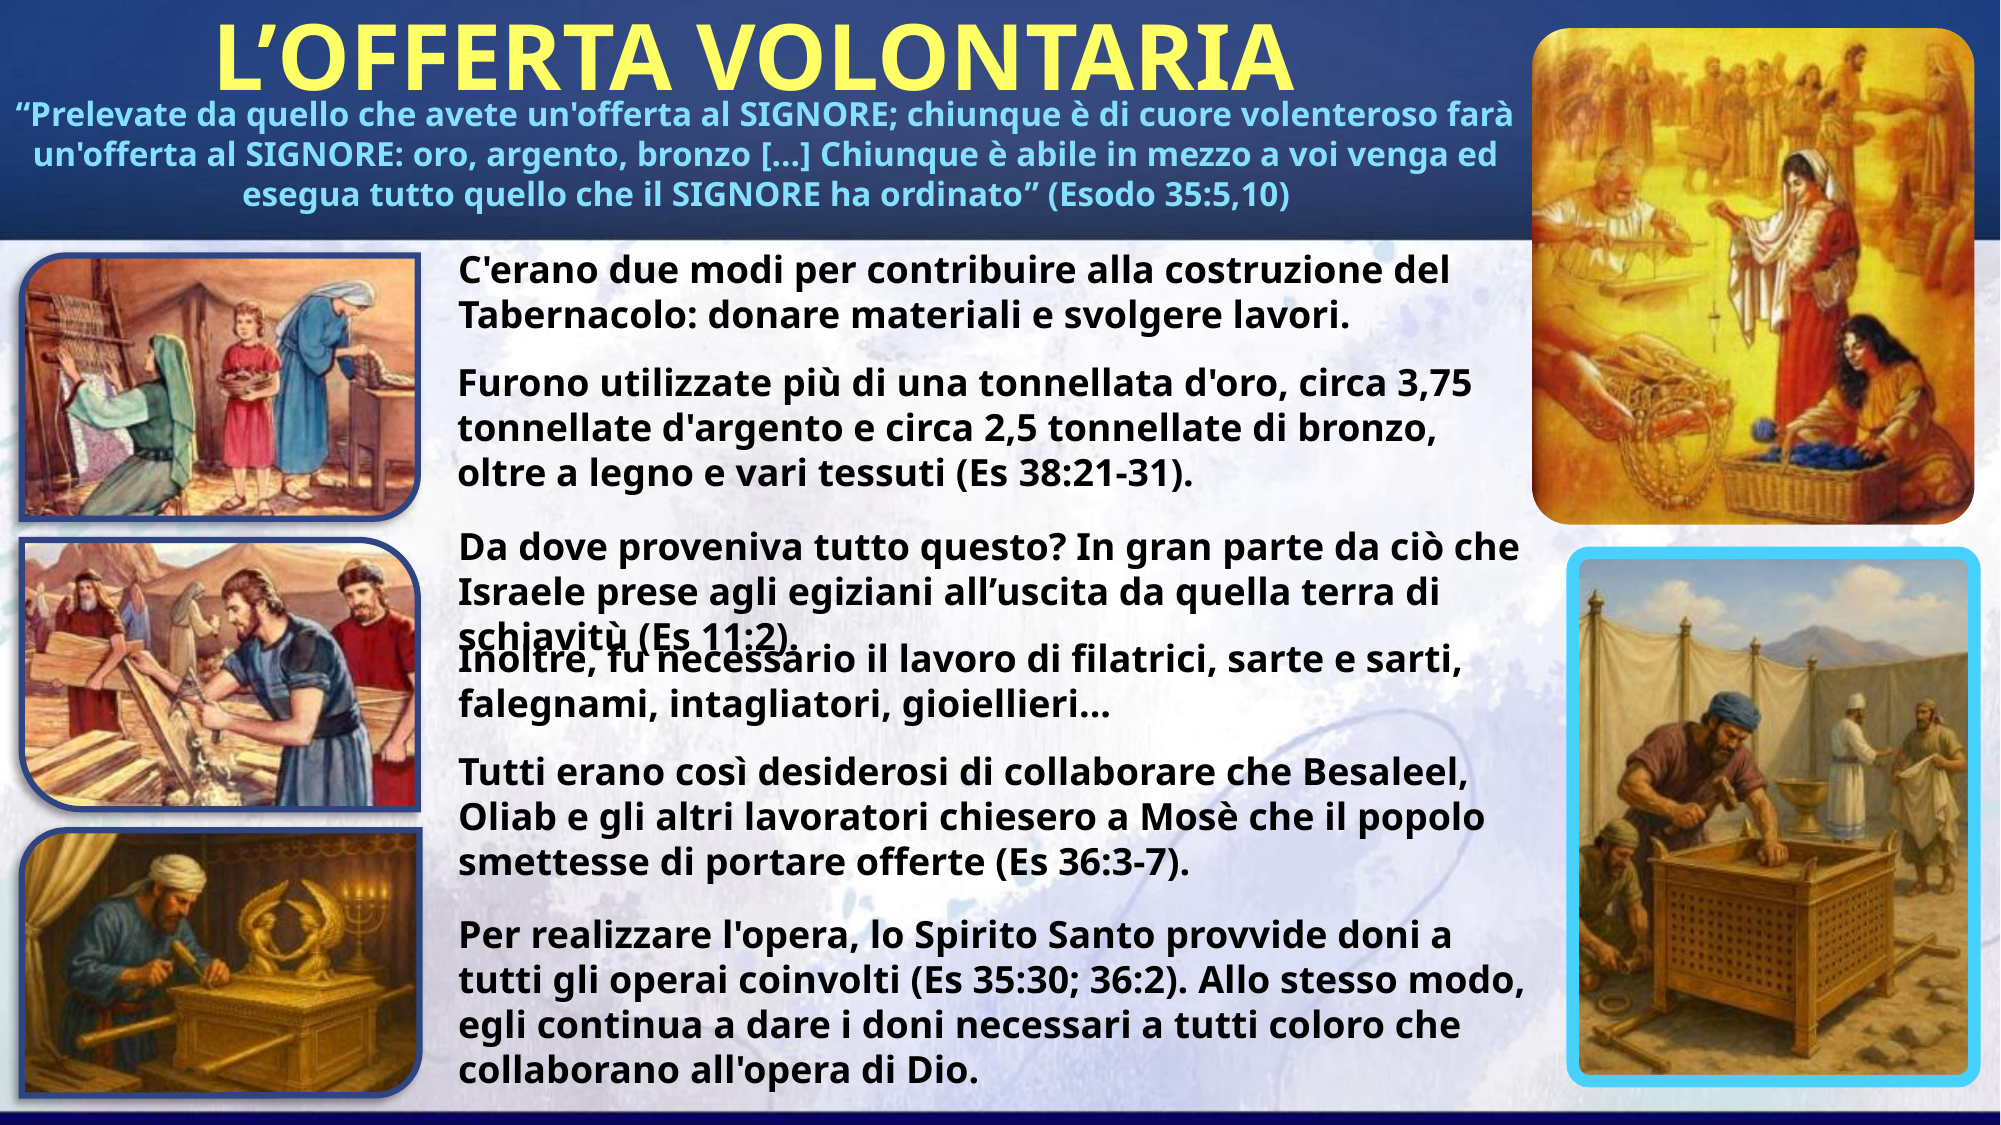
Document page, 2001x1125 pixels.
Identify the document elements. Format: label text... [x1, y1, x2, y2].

text_box L’OFFERTA VOLONTARIA [0, 0, 1533, 86]
text_box Furono utilizzate più di una tonnellata d'oro, circa 3,75 tonnellate d'argento e circa 2,5 tonnellate di bronzo, oltre a legno e vari tessuti (Es 38:21-31). [442, 351, 1531, 502]
text_box Tutti erano così desiderosi di collaborare che Besaleel, Oliab e gli altri lavoratori chiesero a Mosè che il popolo smettesse di portare offerte (Es 36:3-7). [443, 740, 1557, 891]
picture [0, 0, 2001, 1125]
text_box Inoltre, fu necessario il lavoro di filatrici, sarte e sarti, falegnami, intagliatori, gioiellieri... [443, 665, 1557, 733]
text_box Per realizzare l'opera, lo Spirito Santo provvide doni a tutti gli operai coinvolti (Es 35:30; 36:2). Allo stesso modo, egli continua a dare i doni necessari a tutti coloro che collaborano all'opera di Dio. [443, 903, 1558, 1099]
text_box C'erano due modi per contribuire alla costruzione del Tabernacolo: donare materiali e svolgere lavori. [443, 238, 1531, 344]
text_box Da dove proveniva tutto questo? In gran parte da ciò che Israele prese agli egiziani all’uscita da quella terra di schiavitù (Es 11:2). [443, 515, 1594, 665]
text_box “Prelevate da quello che avete un'offerta al SIGNORE; chiunque è di cuore volenteroso farà un'offerta al SIGNORE: oro, argento, bronzo […] Chiunque è abile in mezzo a voi venga ed esegua tutto quello che il SIGNORE ha ordinato” (Esodo 35:5,10) [0, 86, 1531, 221]
